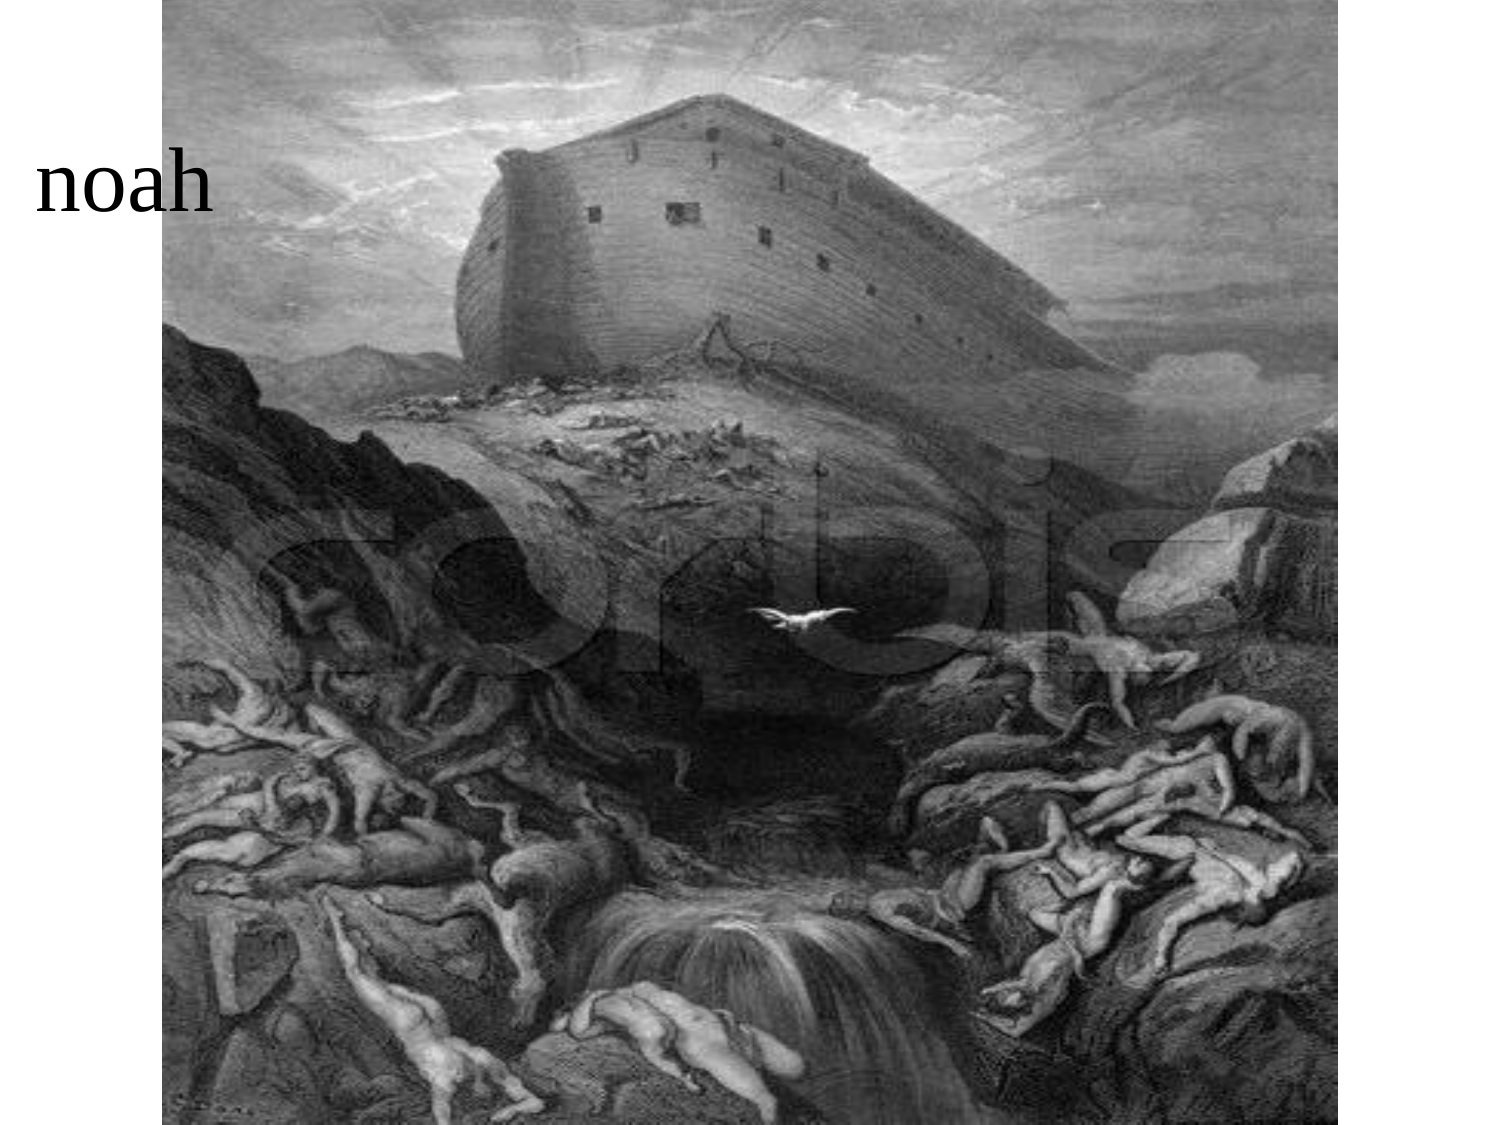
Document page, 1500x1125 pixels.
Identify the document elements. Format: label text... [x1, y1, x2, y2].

picture [162, 0, 1338, 1125]
text_box noah [0, 99, 157, 250]
